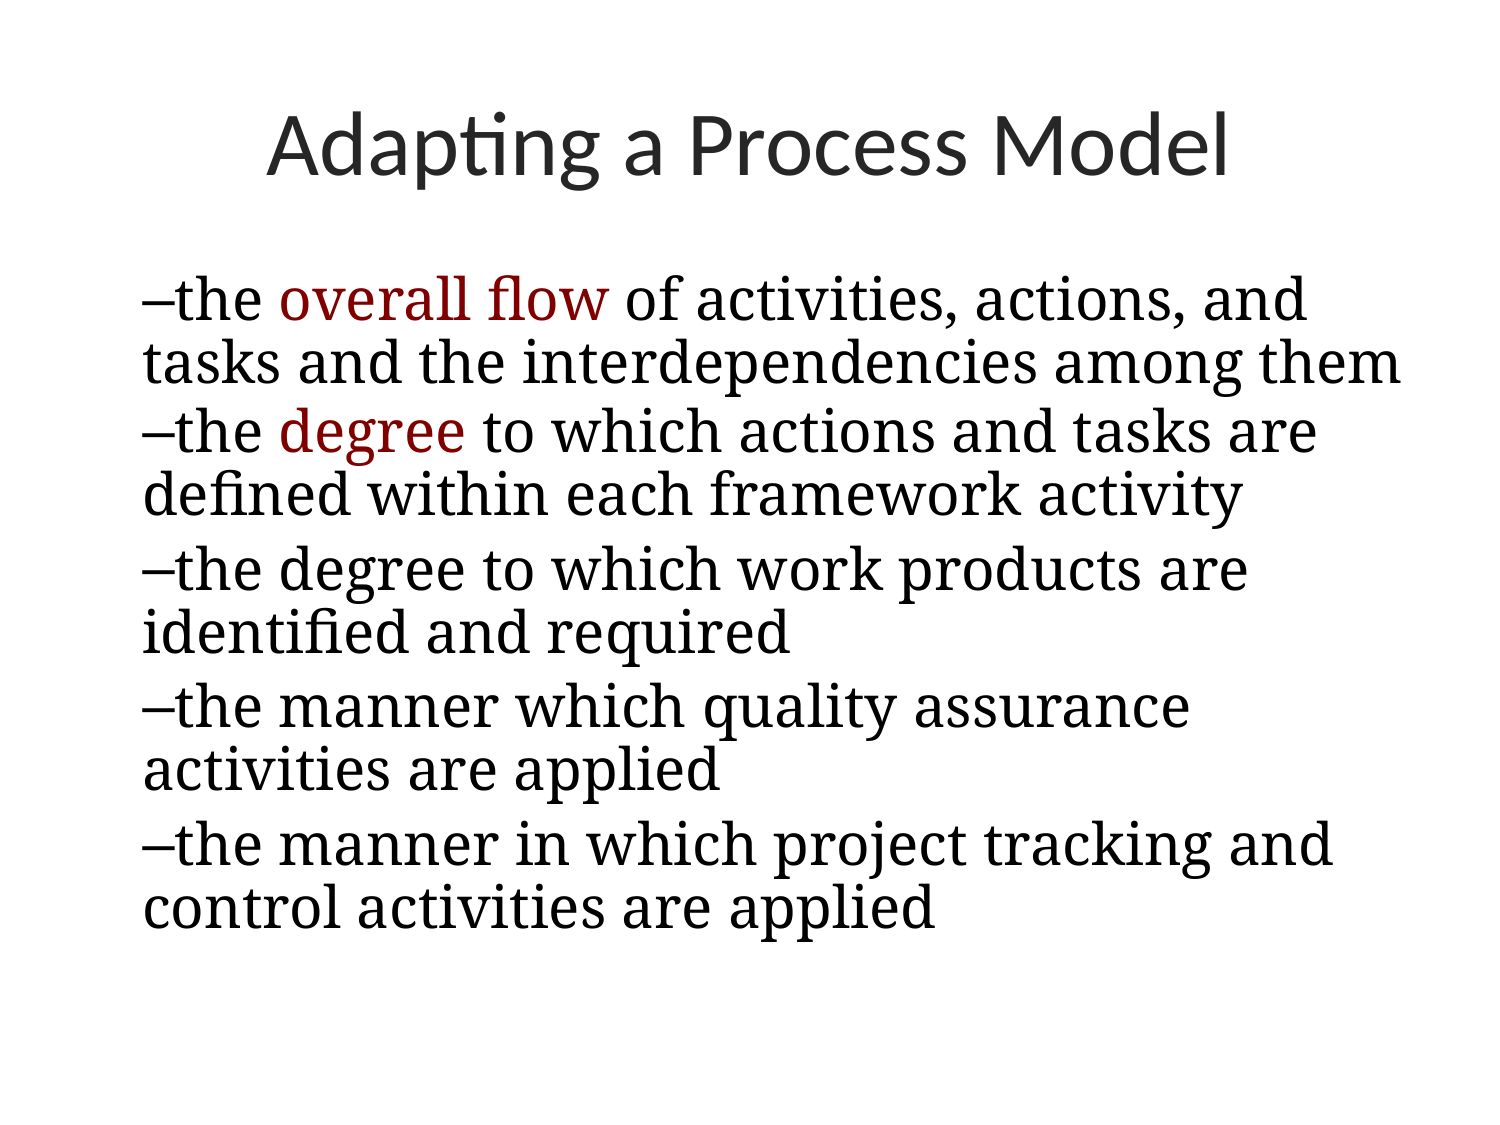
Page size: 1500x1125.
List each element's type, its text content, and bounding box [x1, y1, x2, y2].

list the overall flow of activities, actions, and tasks and the interdependencies among them the degree to which actions and tasks are defined within each framework activity the degree to which work products are identified and required the manner which quality assurance activities are applied the manner in which project tracking and control activities are applied [75, 262, 1425, 1005]
title Adapting a Process Model [75, 45, 1425, 233]
